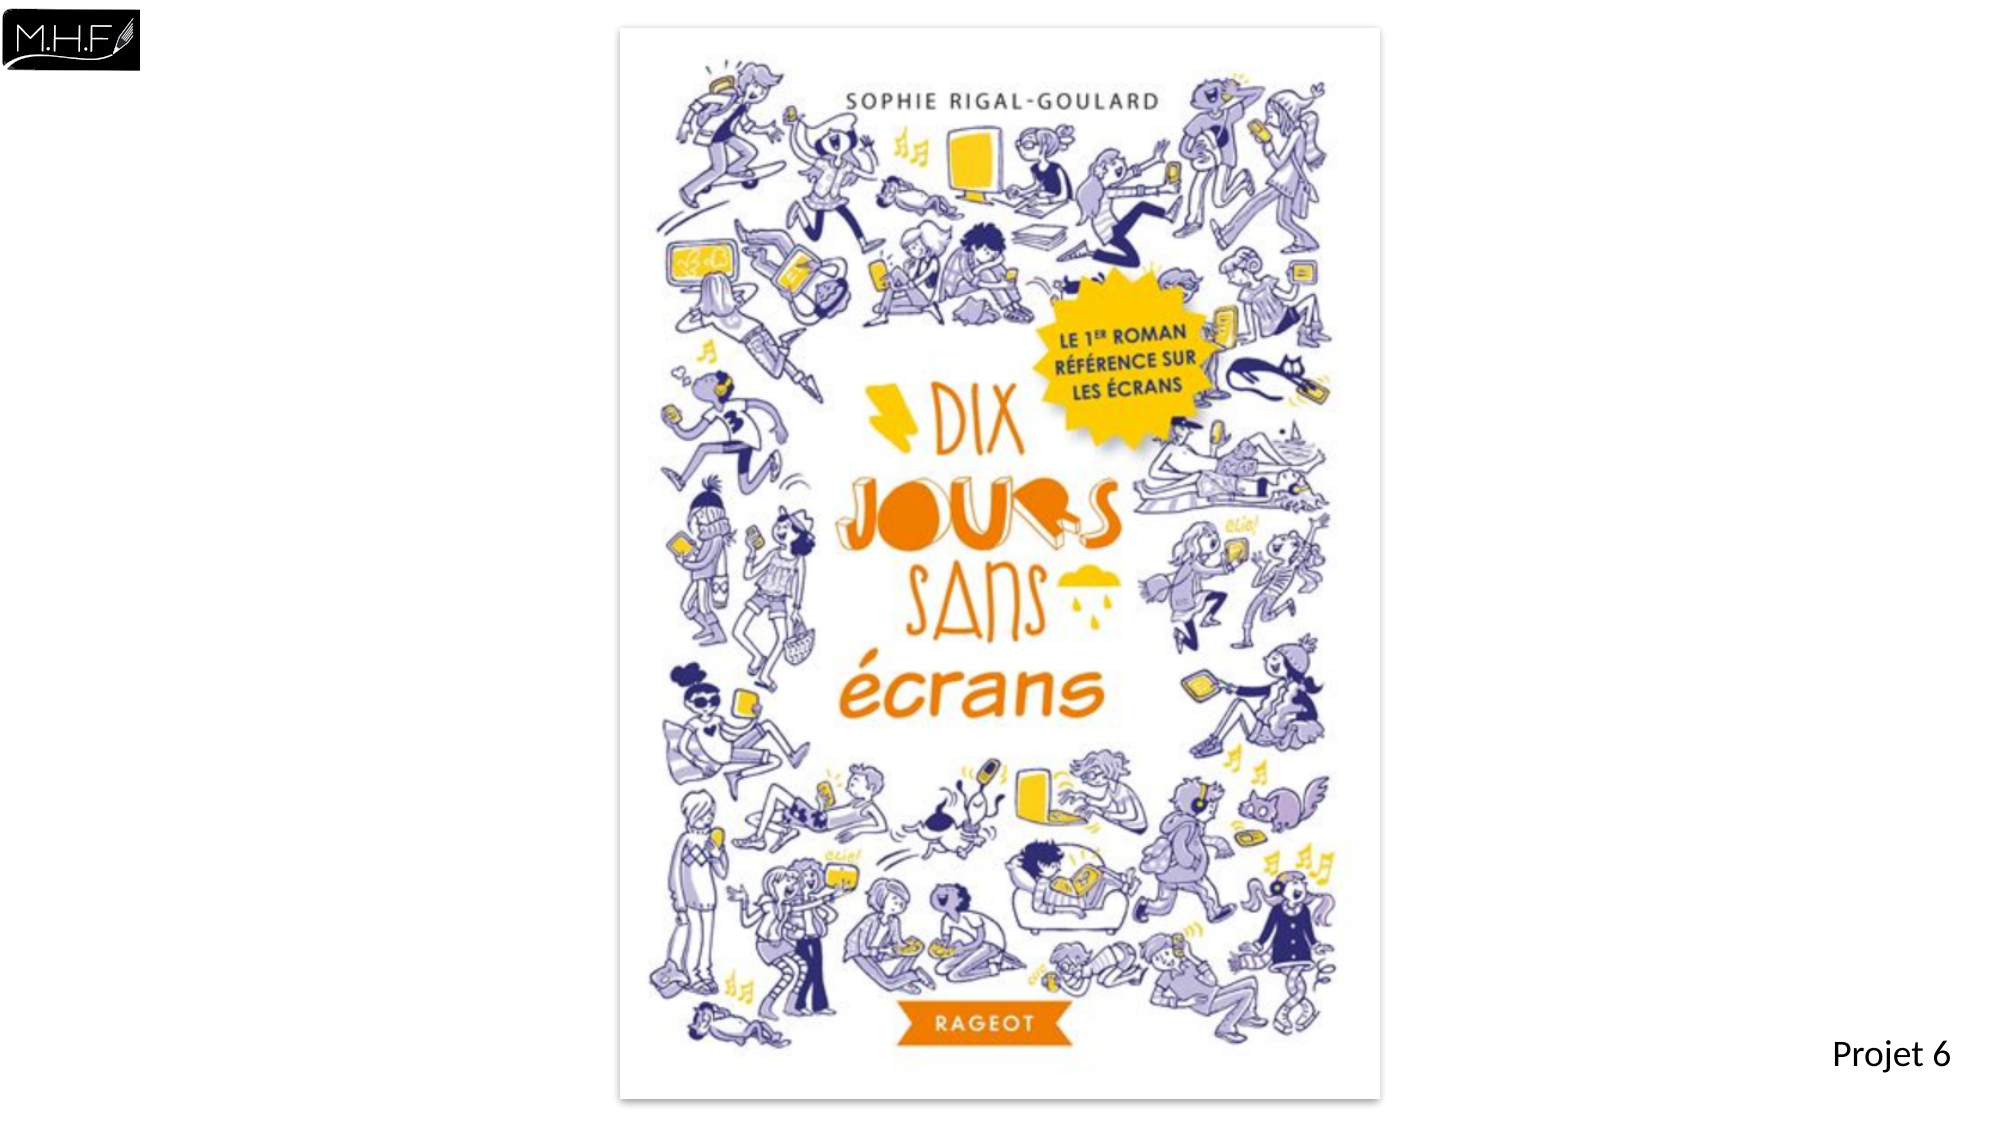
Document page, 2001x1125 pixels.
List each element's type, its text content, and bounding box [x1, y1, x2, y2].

text_box Projet 6 [1385, 1021, 1967, 1082]
picture [0, 7, 140, 74]
picture [634, 42, 1366, 1085]
